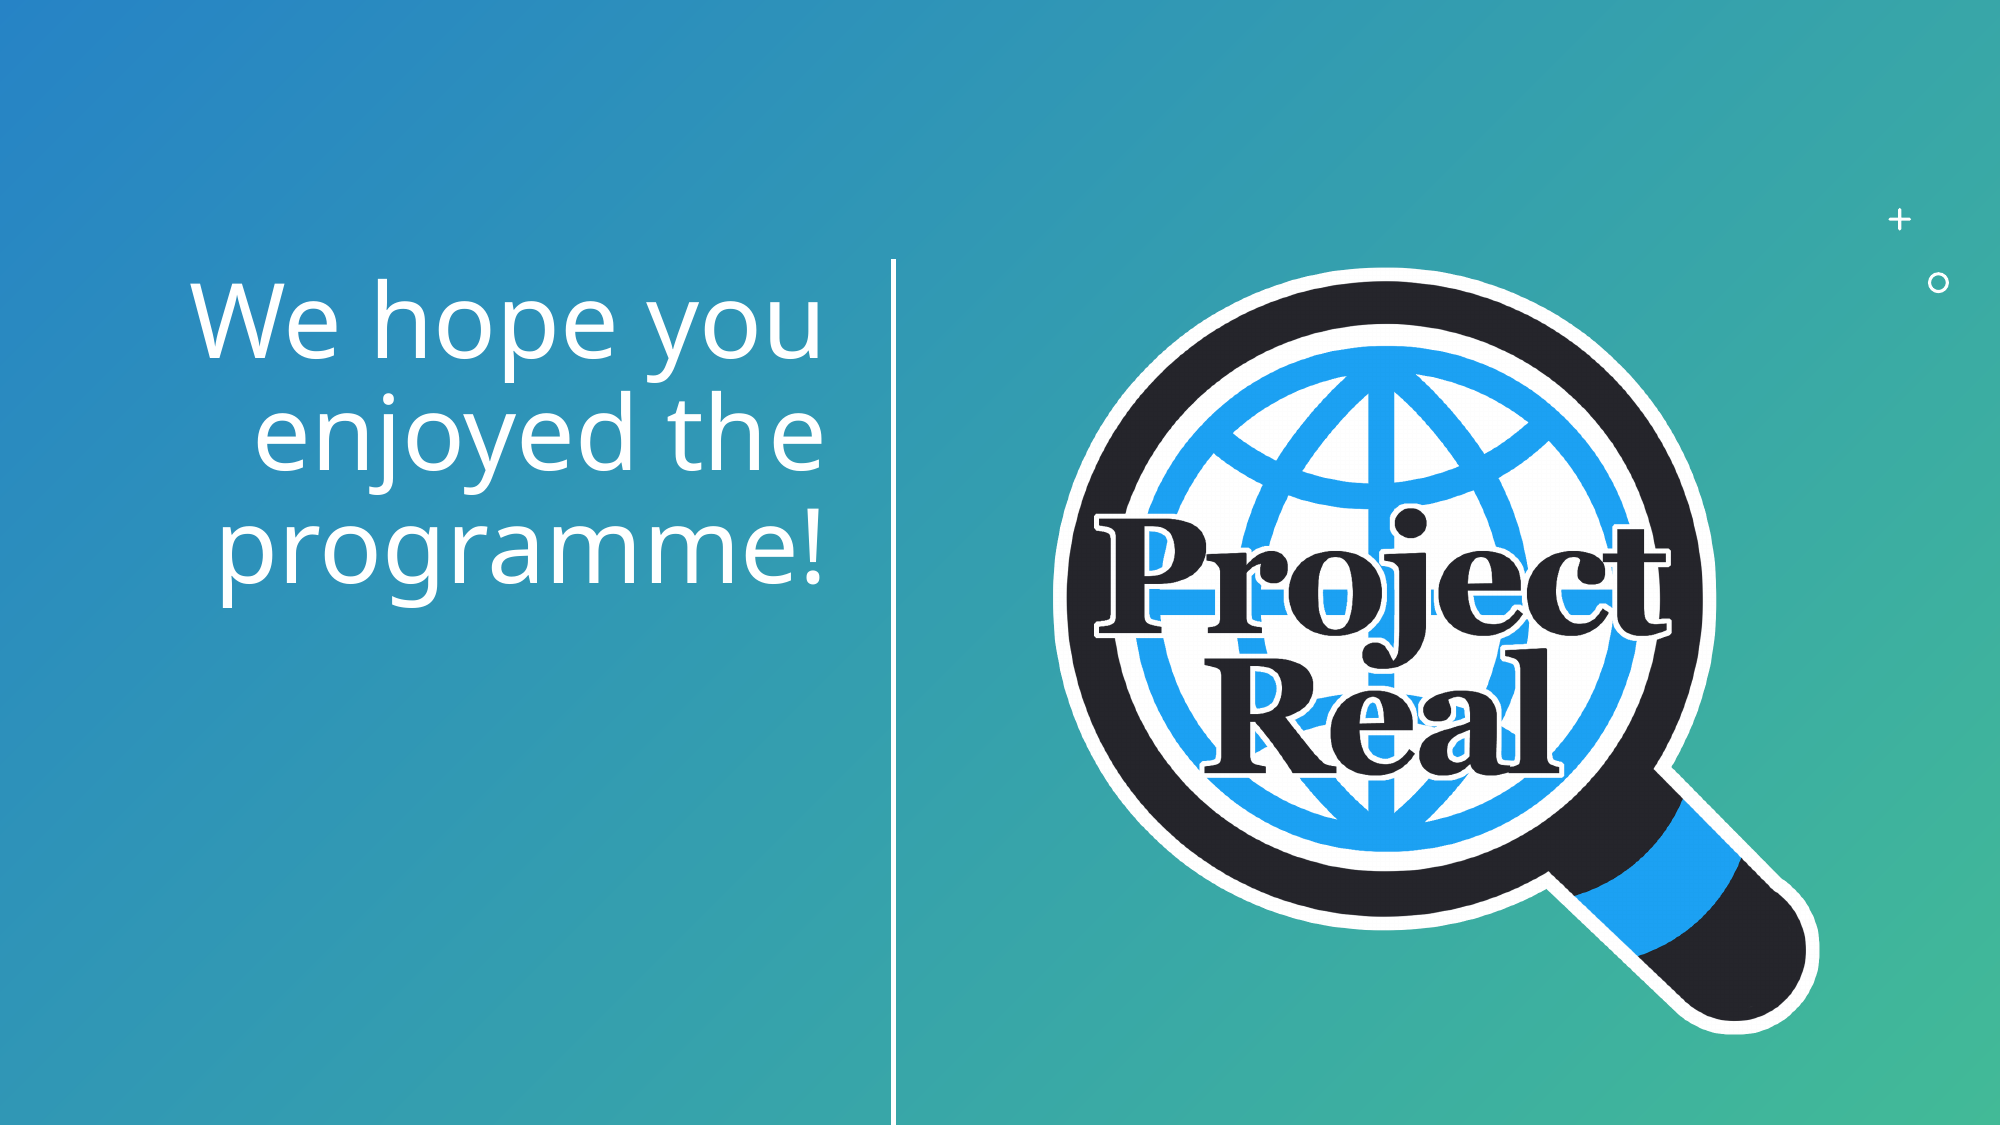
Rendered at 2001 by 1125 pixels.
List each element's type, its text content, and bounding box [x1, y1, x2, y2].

text_box [1888, 207, 1912, 231]
text_box [0, 0, 2000, 1125]
text_box [1927, 272, 1949, 294]
title We hope you enjoyed the programme! [35, 260, 843, 857]
picture [1046, 262, 1832, 1047]
